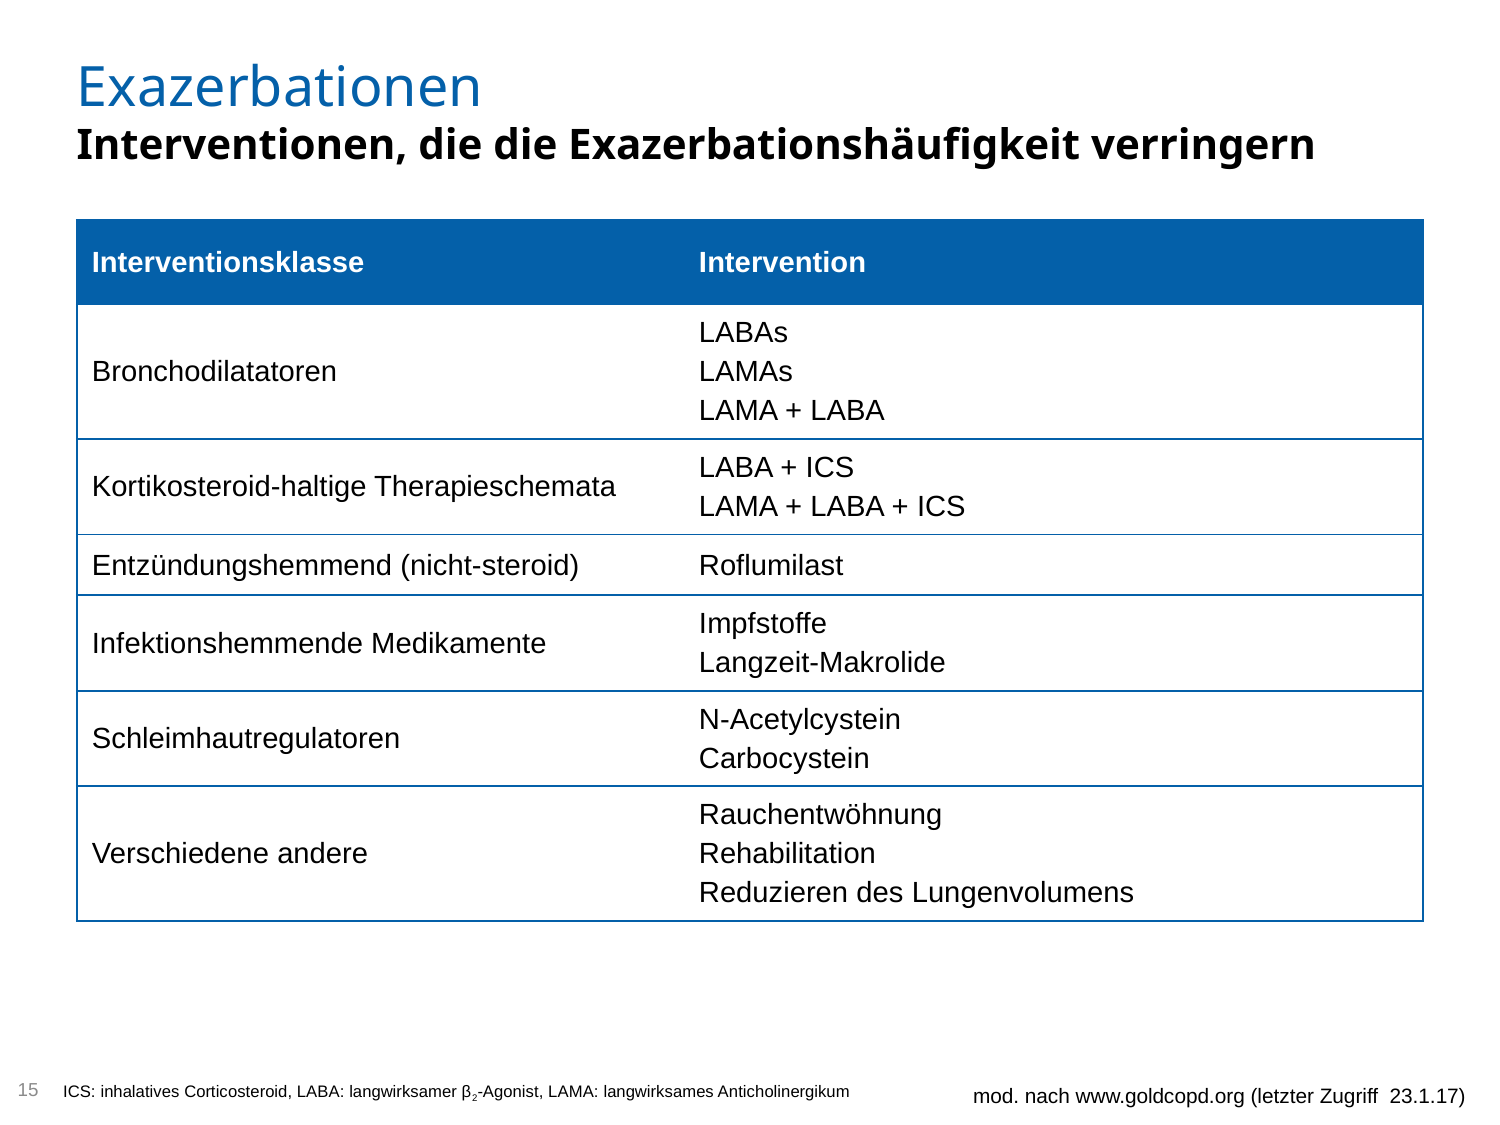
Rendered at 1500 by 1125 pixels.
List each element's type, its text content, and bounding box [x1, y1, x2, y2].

table_cell Infektionshemmende Medikamente [78, 596, 684, 690]
table_cell LABA + ICS LAMA + LABA + ICS [684, 440, 1422, 534]
table_cell LABAs LAMAs LAMA + LABA [684, 305, 1422, 438]
table_cell N-Acetylcystein Carbocystein [684, 692, 1422, 785]
text_box ICS: inhalatives Corticosteroid, LABA: langwirksamer β2-Agonist, LAMA: langwirksames Anticholinergikum [48, 1073, 911, 1112]
table_cell Entzündungshemmend (nicht-steroid) [78, 535, 684, 594]
table_cell Verschiedene andere [78, 787, 684, 920]
table_header Interventionsklasse [78, 221, 684, 304]
table_cell Impfstoffe Langzeit-Makrolide [684, 596, 1422, 690]
title Exazerbationen Interventionen, die die Exazerbationshäufigkeit verringern [76, 30, 1424, 189]
text_box 15 [0, 1058, 47, 1119]
text_box mod. nach www.goldcopd.org (letzter Zugriff 23.1.17) [933, 1072, 1481, 1115]
table_cell Kortikosteroid-haltige Therapieschemata [78, 440, 684, 534]
table_cell Bronchodilatatoren [78, 305, 684, 438]
table_cell Rauchentwöhnung Rehabilitation Reduzieren des Lungenvolumens [684, 787, 1422, 920]
table_header Intervention [684, 221, 1422, 304]
table_cell Roflumilast [684, 535, 1422, 594]
table_cell Schleimhautregulatoren [78, 692, 684, 785]
